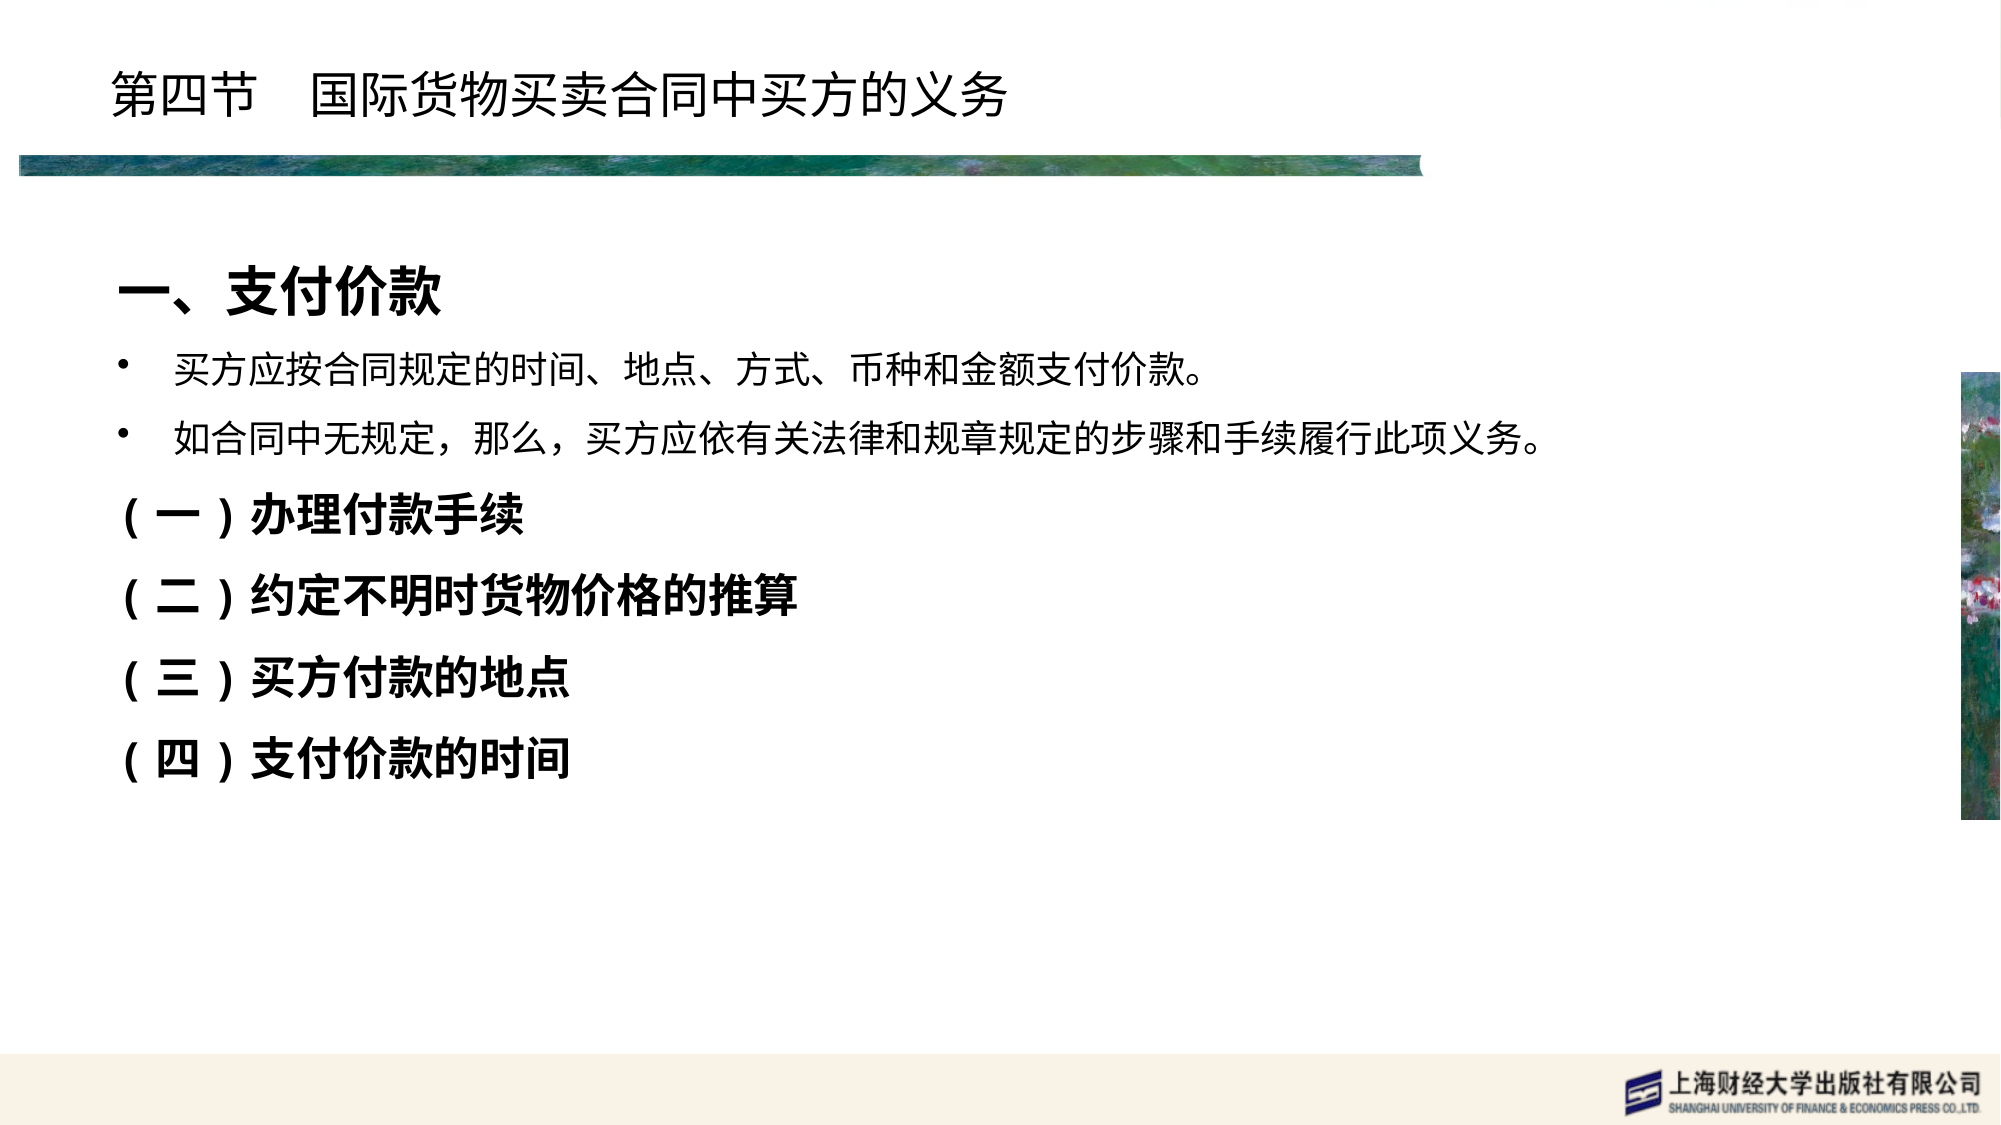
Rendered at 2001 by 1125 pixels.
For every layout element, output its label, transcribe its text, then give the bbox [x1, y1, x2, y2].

picture [0, 0, 2001, 1125]
list 一、支付价款 买方应按合同规定的时间、地点、方式、币种和金额支付价款。 如合同中无规定，那么，买方应依有关法律和规章规定的步骤和手续履行此项义务。 (一)办理付款手续 (二)约定不明时货物价格的推算 (三)买方付款的地点 (四)支付价款的时间 [102, 233, 1898, 1032]
title 第四节 国际货物买卖合同中买方的义务 [94, 42, 1451, 146]
